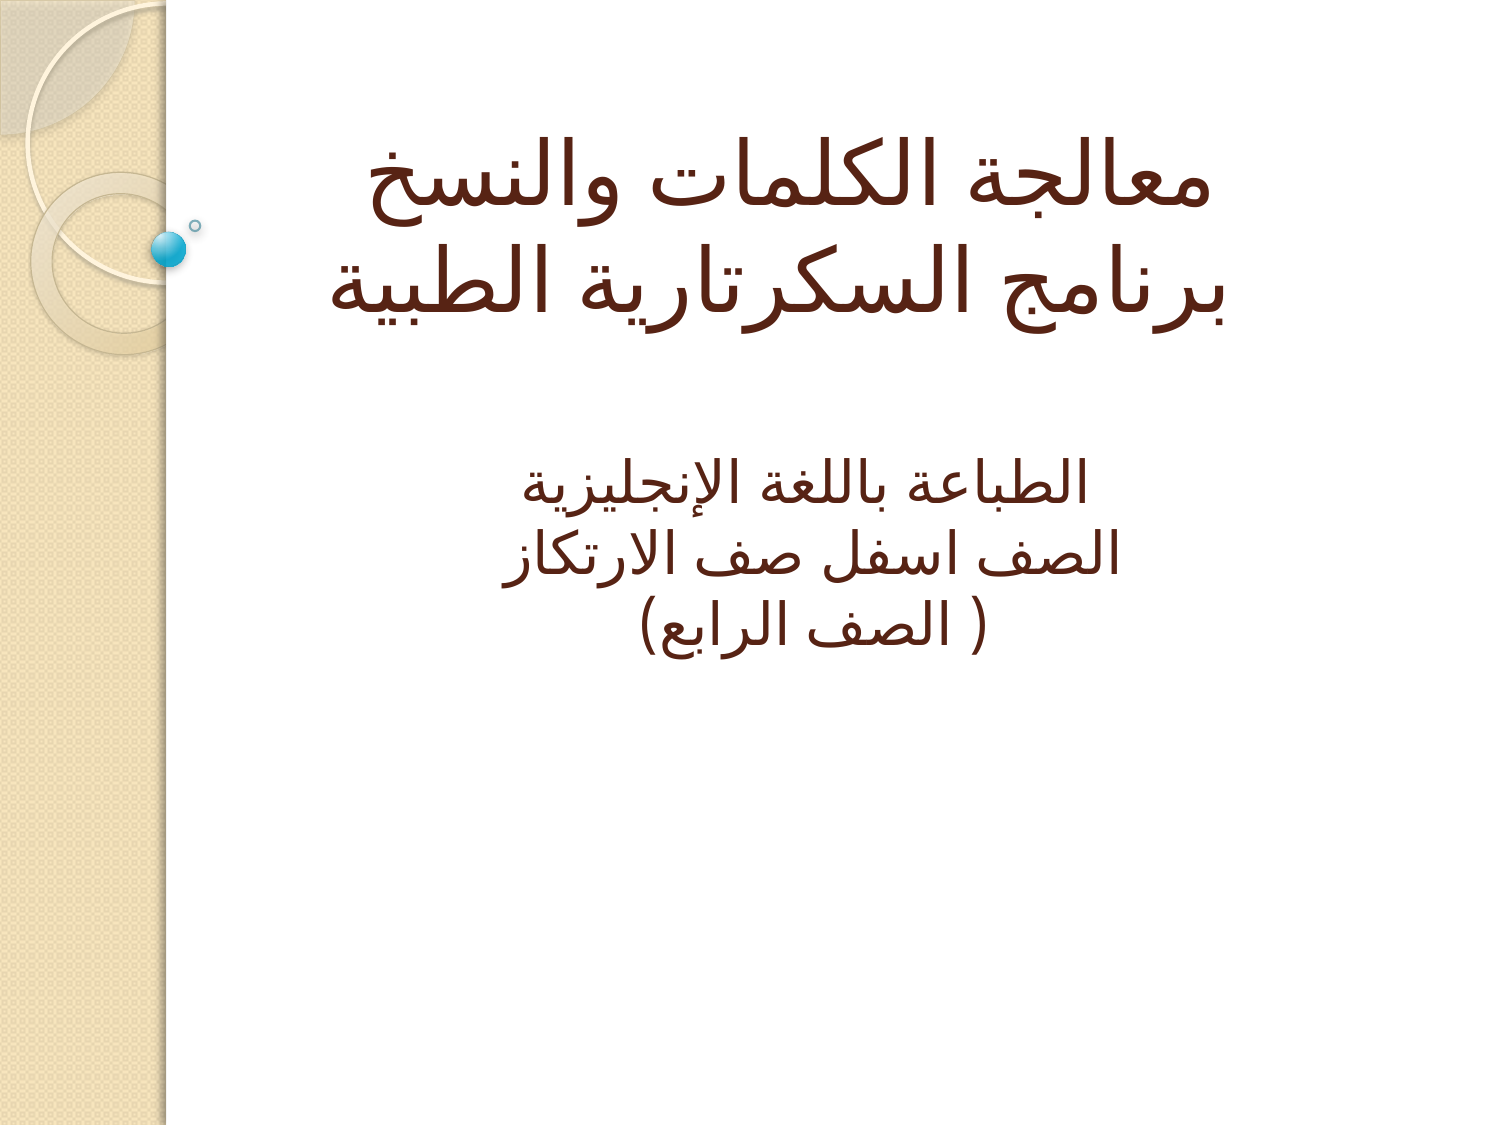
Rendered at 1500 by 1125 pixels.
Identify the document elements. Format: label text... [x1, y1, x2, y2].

text_box الطباعة باللغة الإنجليزية الصف اسفل صف الارتكاز ( الصف الرابع) [430, 432, 1181, 665]
title معالجة الكلمات والنسخ برنامج السكرتارية الطبية [277, 101, 1282, 338]
